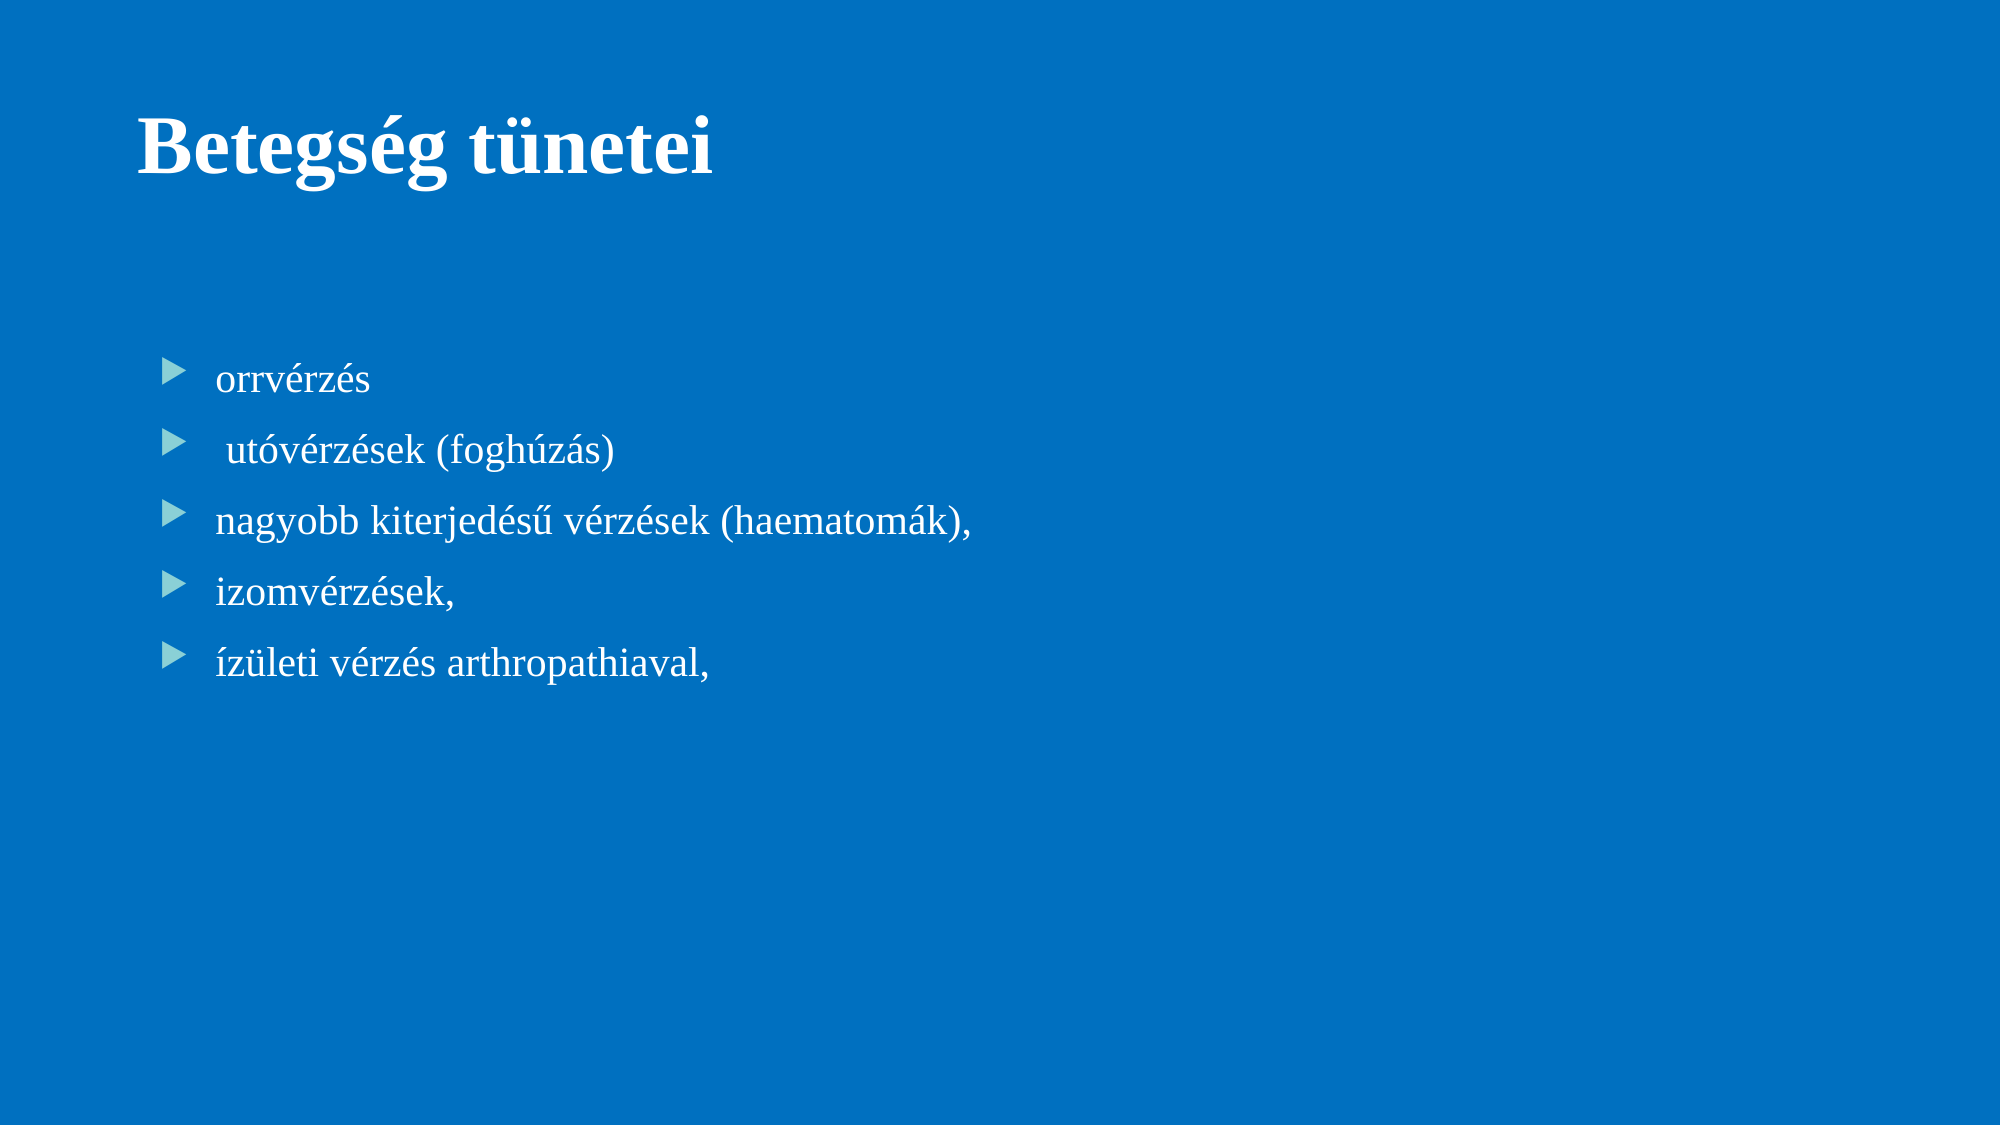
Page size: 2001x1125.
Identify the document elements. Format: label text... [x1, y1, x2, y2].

title Betegség tünetei [122, 82, 1473, 271]
list orrvérzés utóvérzések (foghúzás) nagyobb kiterjedésű vérzések (haematomák), izomvérzések, ízületi vérzés arthropathiaval, [144, 343, 1495, 982]
